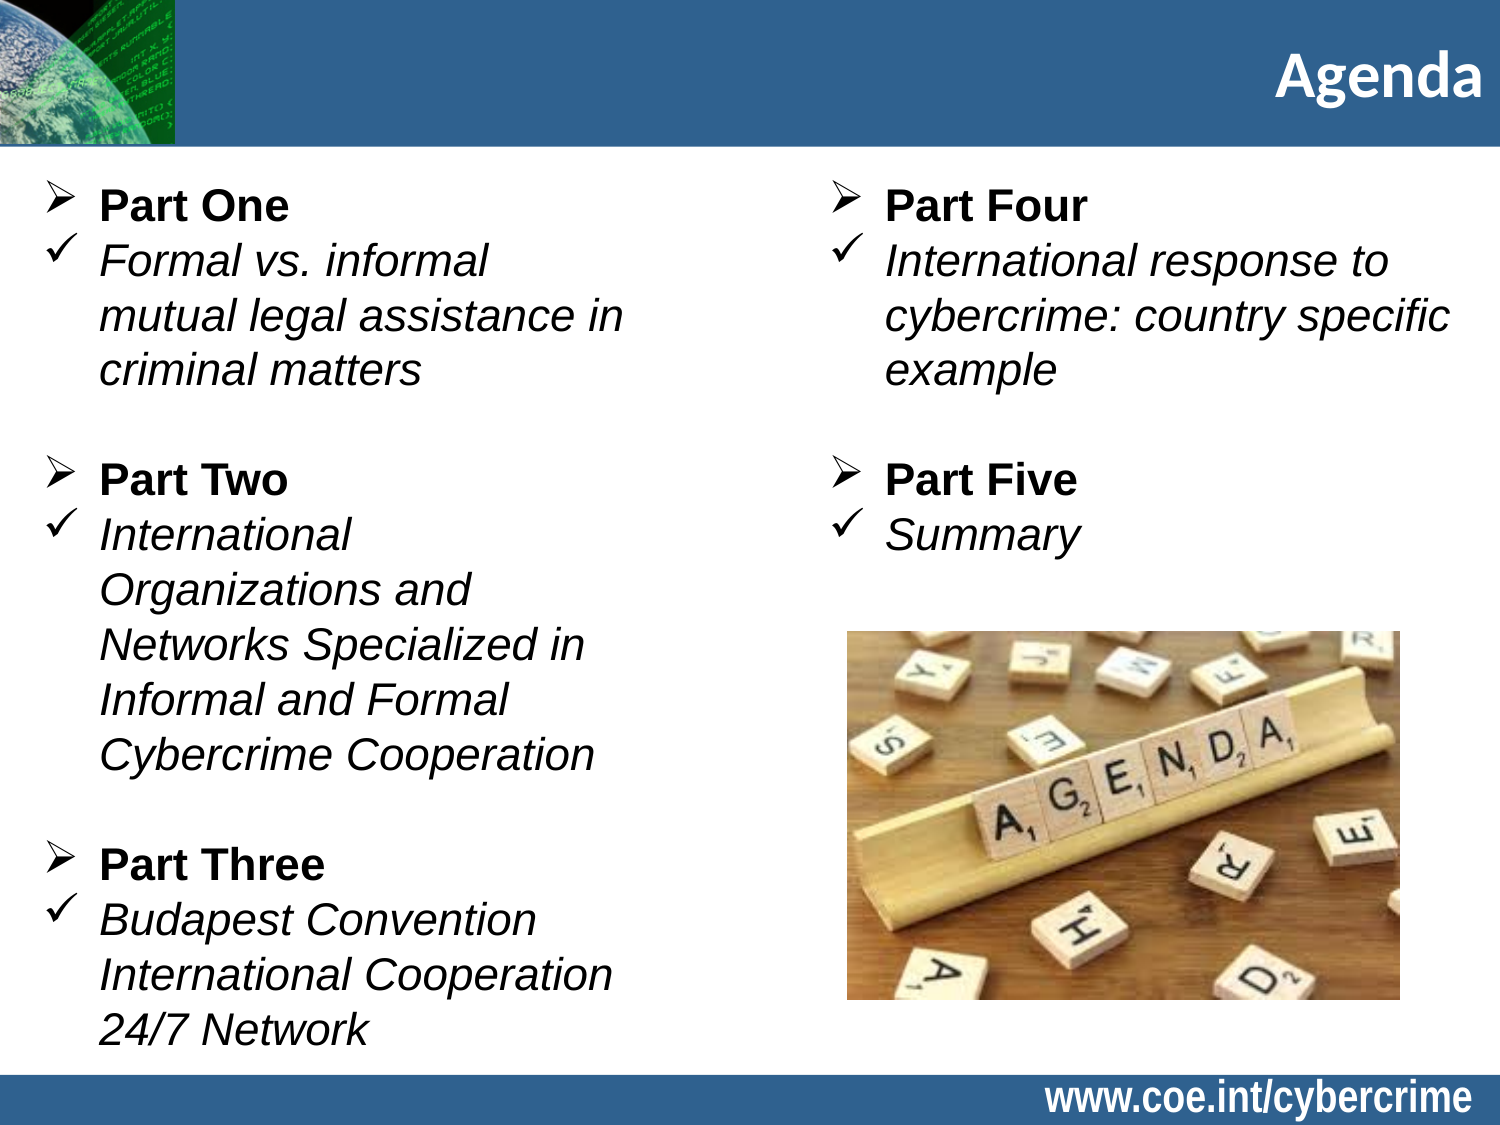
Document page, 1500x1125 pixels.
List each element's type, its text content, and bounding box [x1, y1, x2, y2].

text_box Agenda [177, 0, 1500, 149]
picture [846, 631, 1400, 1000]
picture [0, 0, 175, 144]
text_box Part One Formal vs. informal mutual legal assistance in criminal matters Part Two International Organizations and Networks Specialized in Informal and Formal Cybercrime Cooperation Part Three Budapest Convention International Cooperation 24/7 Network [28, 167, 650, 1118]
text_box [0, 1073, 1030, 1125]
text_box Part Four International response to cybercrime: country specific example Part Five Summary [813, 167, 1472, 568]
text_box www.coe.int/cybercrime [1030, 1059, 1500, 1125]
